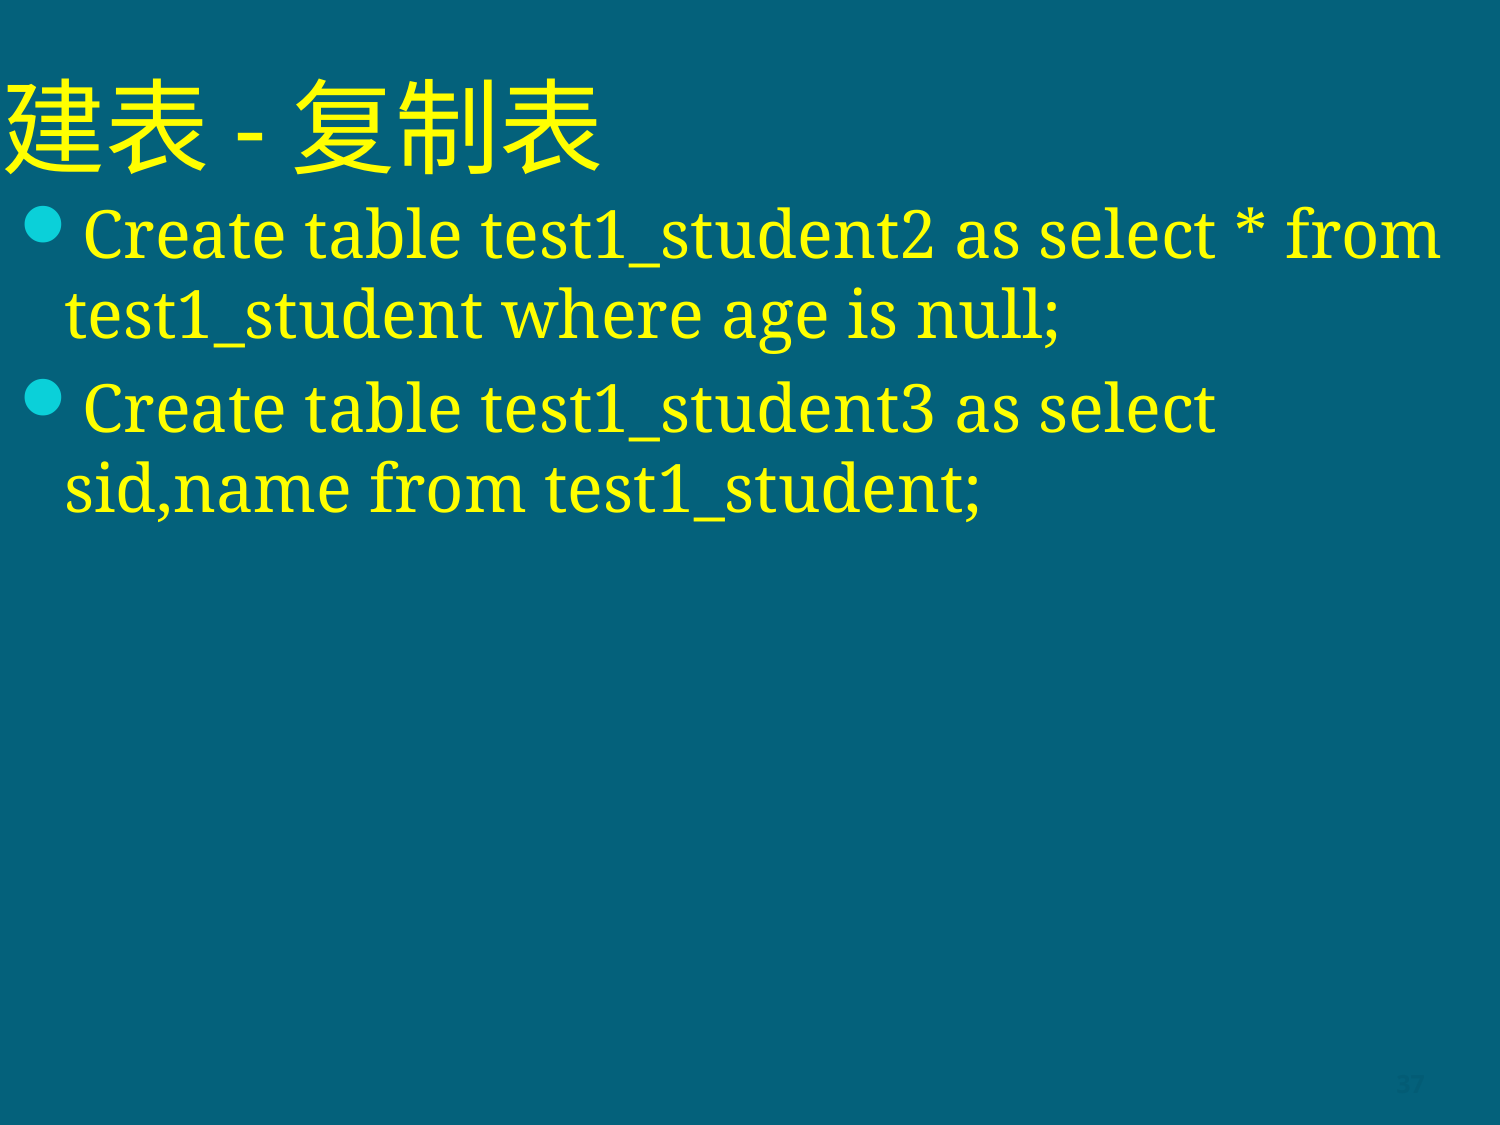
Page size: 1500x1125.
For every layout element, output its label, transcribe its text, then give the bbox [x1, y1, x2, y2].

title 建表-复制表 [0, 0, 1500, 188]
list Create table test1_student2 as select * from test1_student where age is null; Create table test1_student3 as select sid,name from test1_student; [4, 184, 1500, 1125]
